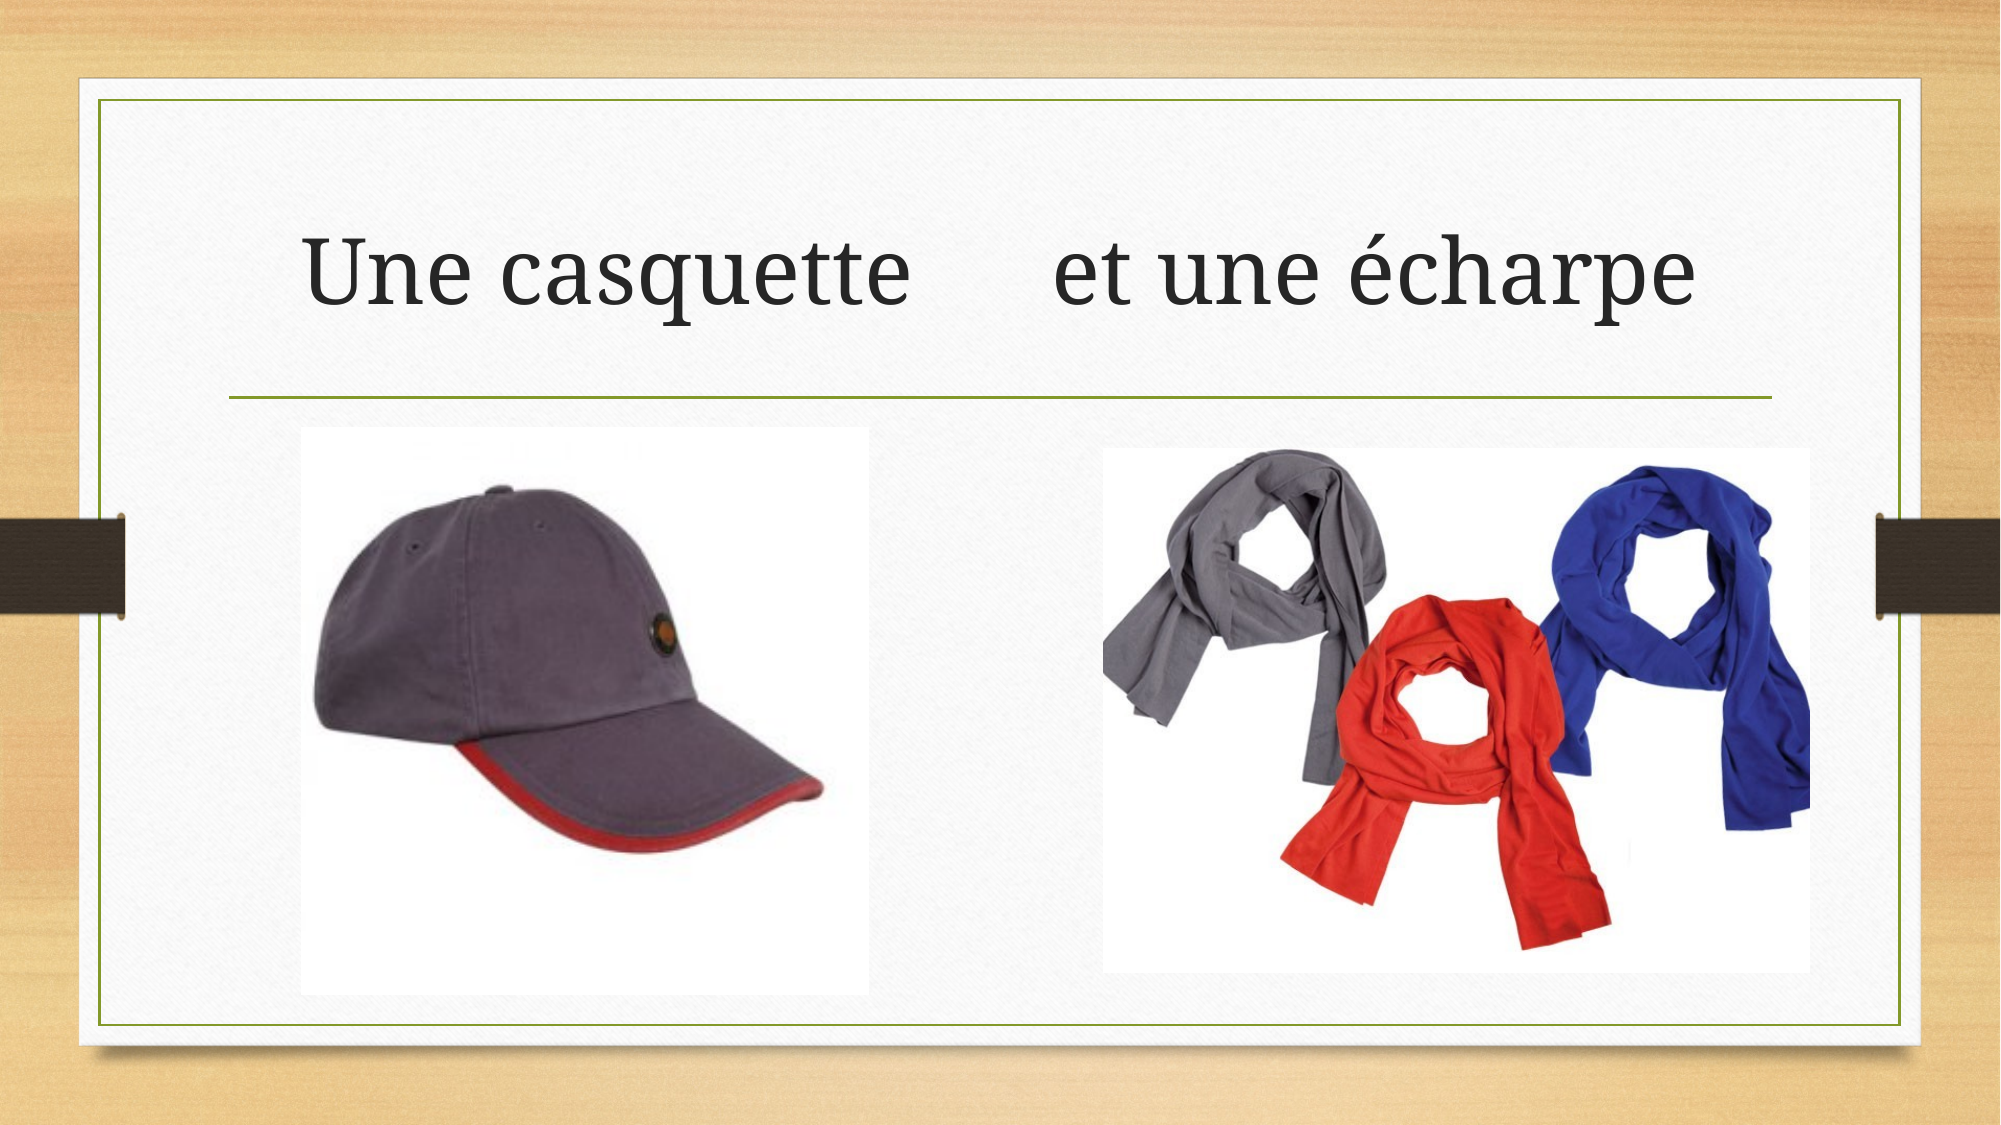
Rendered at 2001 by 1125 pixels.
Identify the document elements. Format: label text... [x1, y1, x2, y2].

picture [0, 0, 2001, 1125]
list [301, 426, 870, 995]
title Une casquette et une écharpe [212, 161, 1788, 375]
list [1103, 448, 1811, 973]
